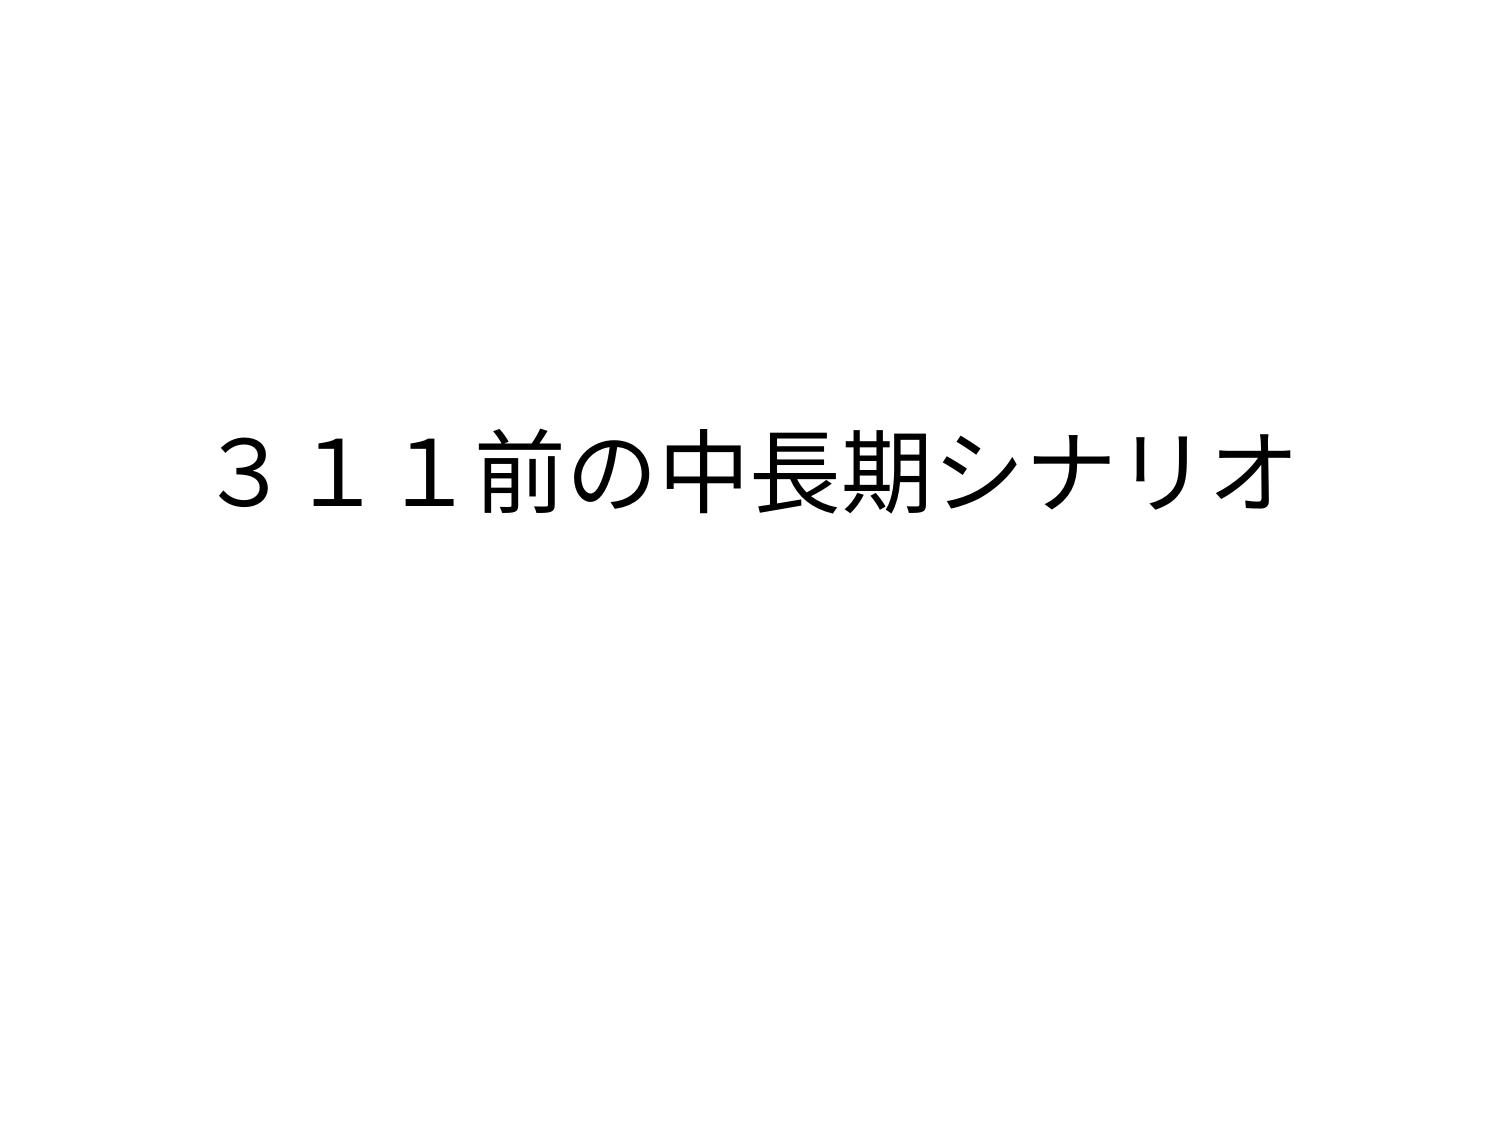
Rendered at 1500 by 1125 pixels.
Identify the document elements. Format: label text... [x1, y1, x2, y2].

title ３１１前の中長期シナリオ [112, 349, 1388, 591]
